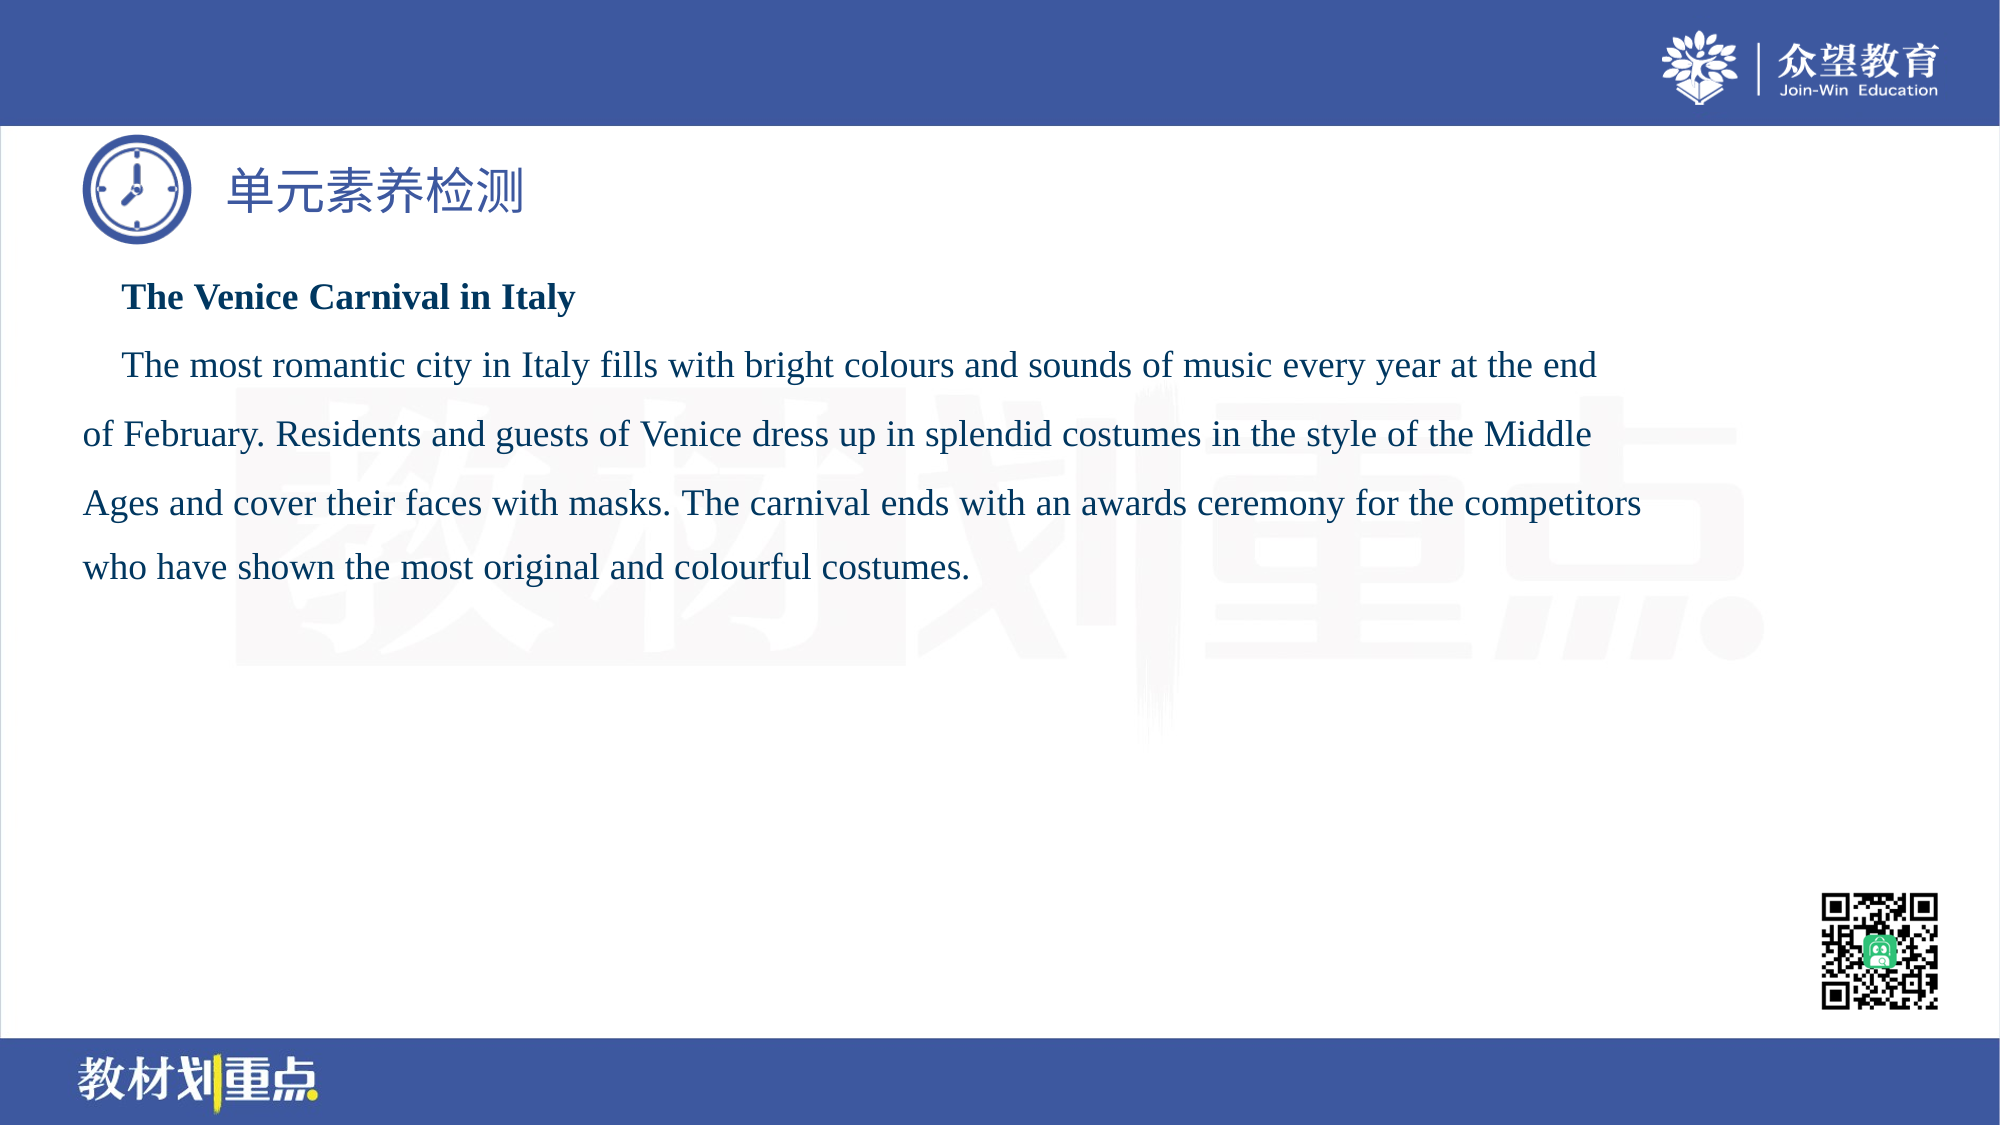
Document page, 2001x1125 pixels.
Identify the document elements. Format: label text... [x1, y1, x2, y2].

picture [0, 0, 2000, 1125]
text_box The Venice Carnival in Italy The most romantic city in Italy fills with bright colours and sounds of music every year at the end of February. Residents and guests of Venice dress up in splendid costumes in the style of the Middle Ages and cover their faces with masks. The carnival ends with an awards ceremony for the competitors who have shown the most original and colourful costumes. [82, 247, 1817, 581]
